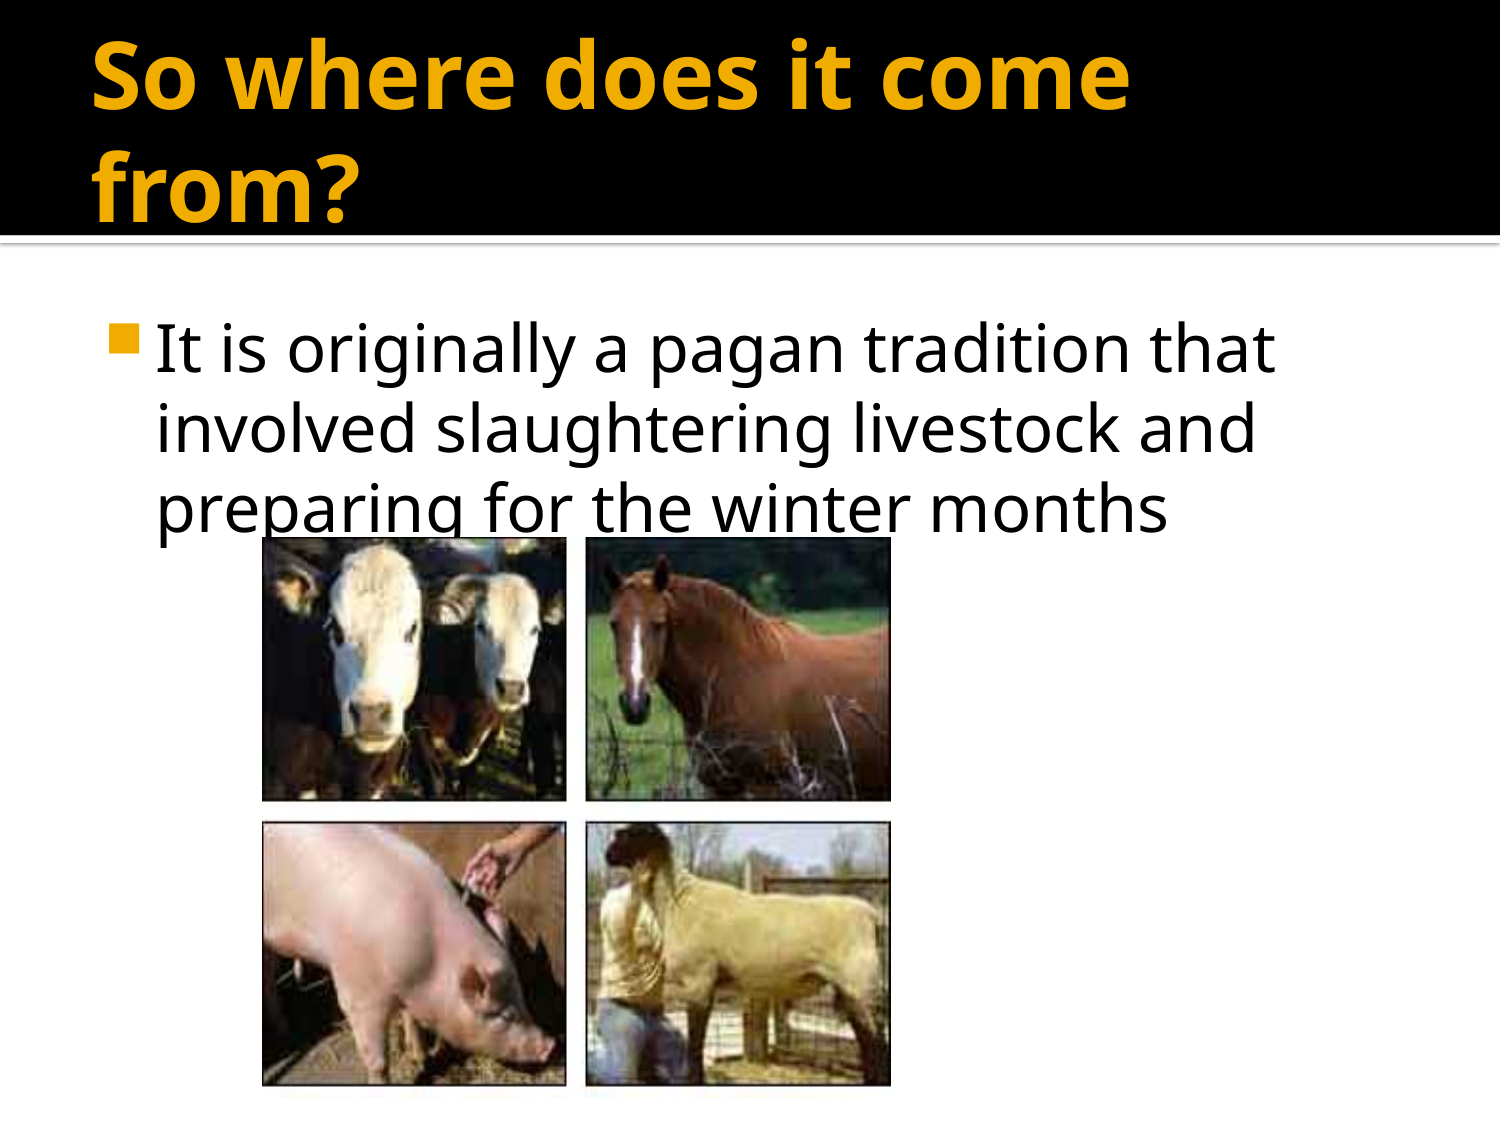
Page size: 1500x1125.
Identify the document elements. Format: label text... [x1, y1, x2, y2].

title So where does it come from? [75, 25, 1425, 231]
list It is originally a pagan tradition that involved slaughtering livestock and preparing for the winter months [74, 290, 1426, 1051]
picture [262, 537, 891, 1098]
